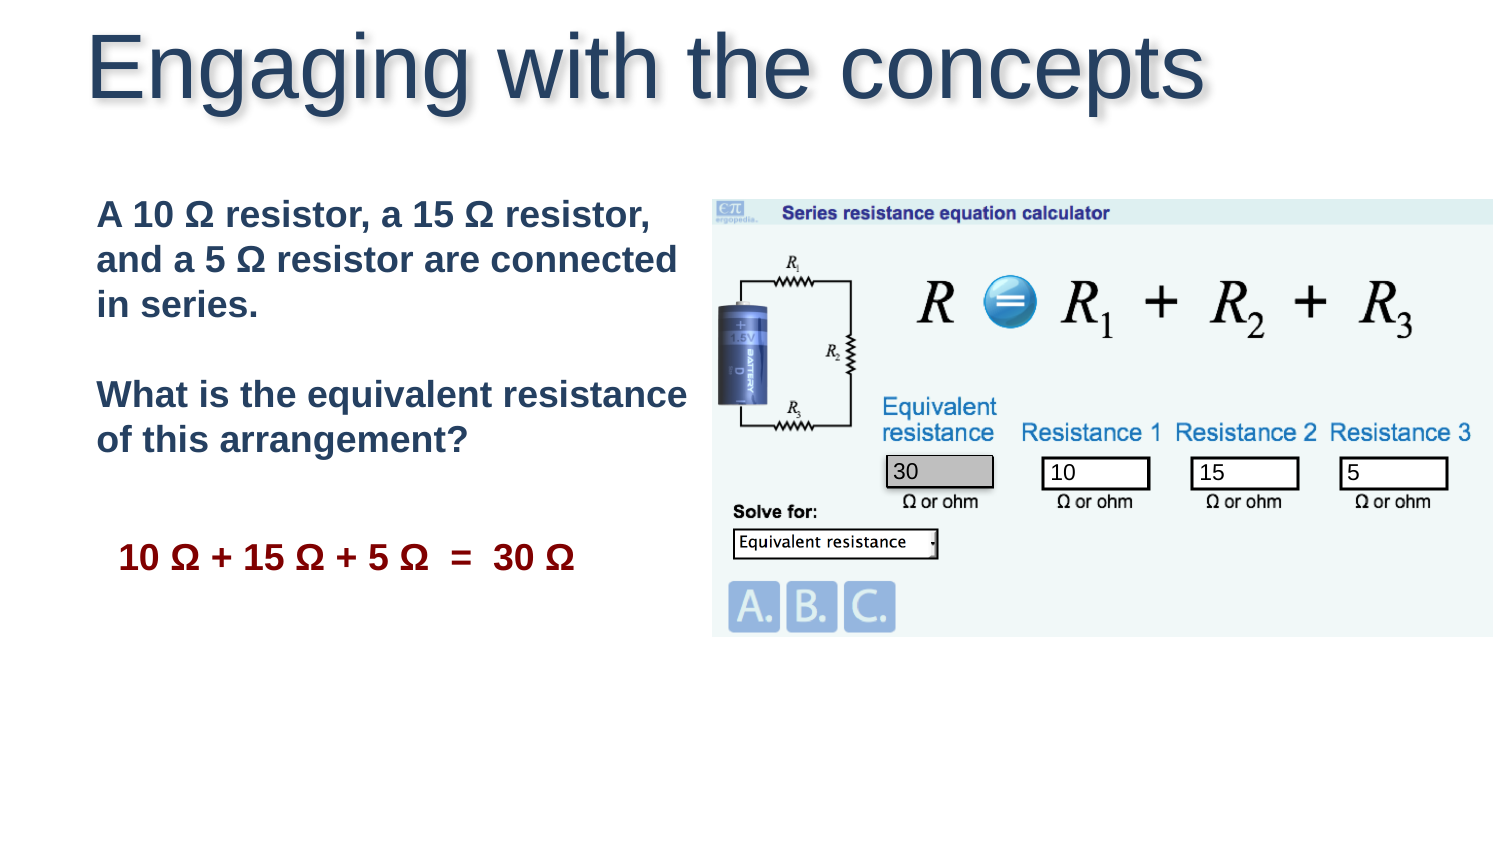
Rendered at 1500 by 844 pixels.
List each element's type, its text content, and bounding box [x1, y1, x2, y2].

text_box Engaging with the concepts [70, 0, 1285, 206]
text_box 10 Ω + 15 Ω + 5 Ω = 30 Ω [103, 525, 672, 586]
picture [712, 199, 1493, 637]
text_box A 10 Ω resistor, a 15 Ω resistor, and a 5 Ω resistor are connected in series. What is the equivalent resistance of this arrangement? [81, 213, 704, 475]
